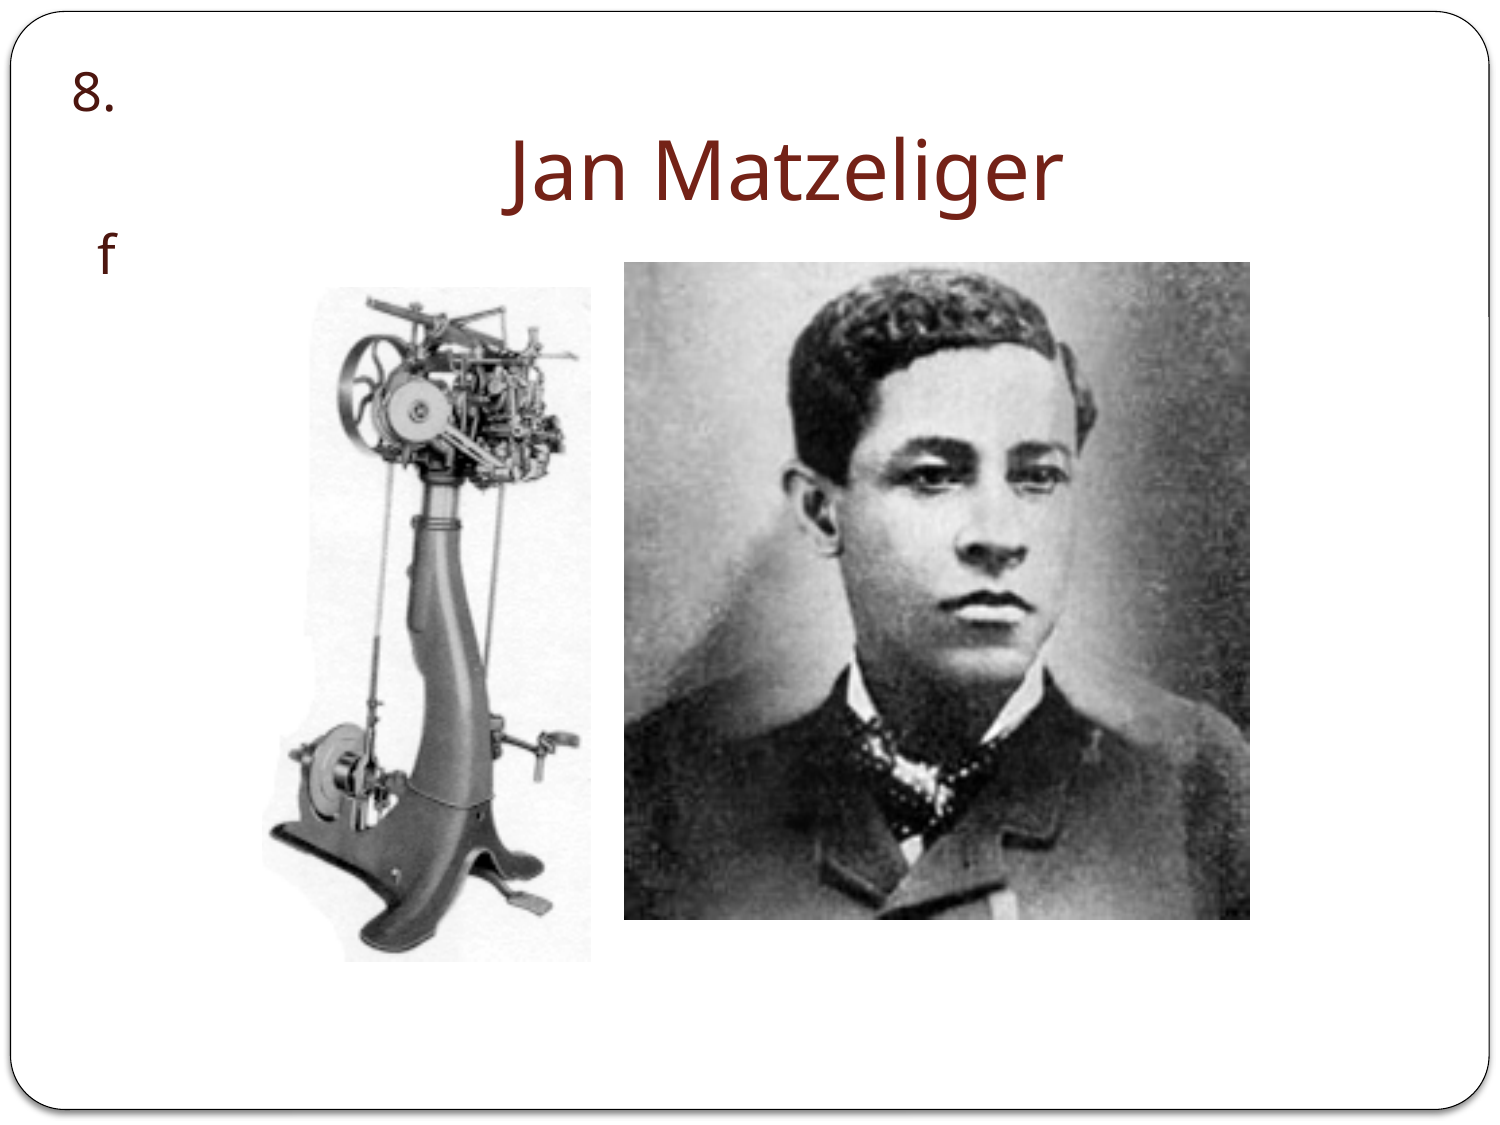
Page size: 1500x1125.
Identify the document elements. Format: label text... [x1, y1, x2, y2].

text_box 8. [37, 49, 150, 138]
title Jan Matzeliger [150, 45, 1425, 233]
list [262, 287, 591, 963]
text_box f [50, 212, 163, 300]
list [624, 262, 1251, 920]
